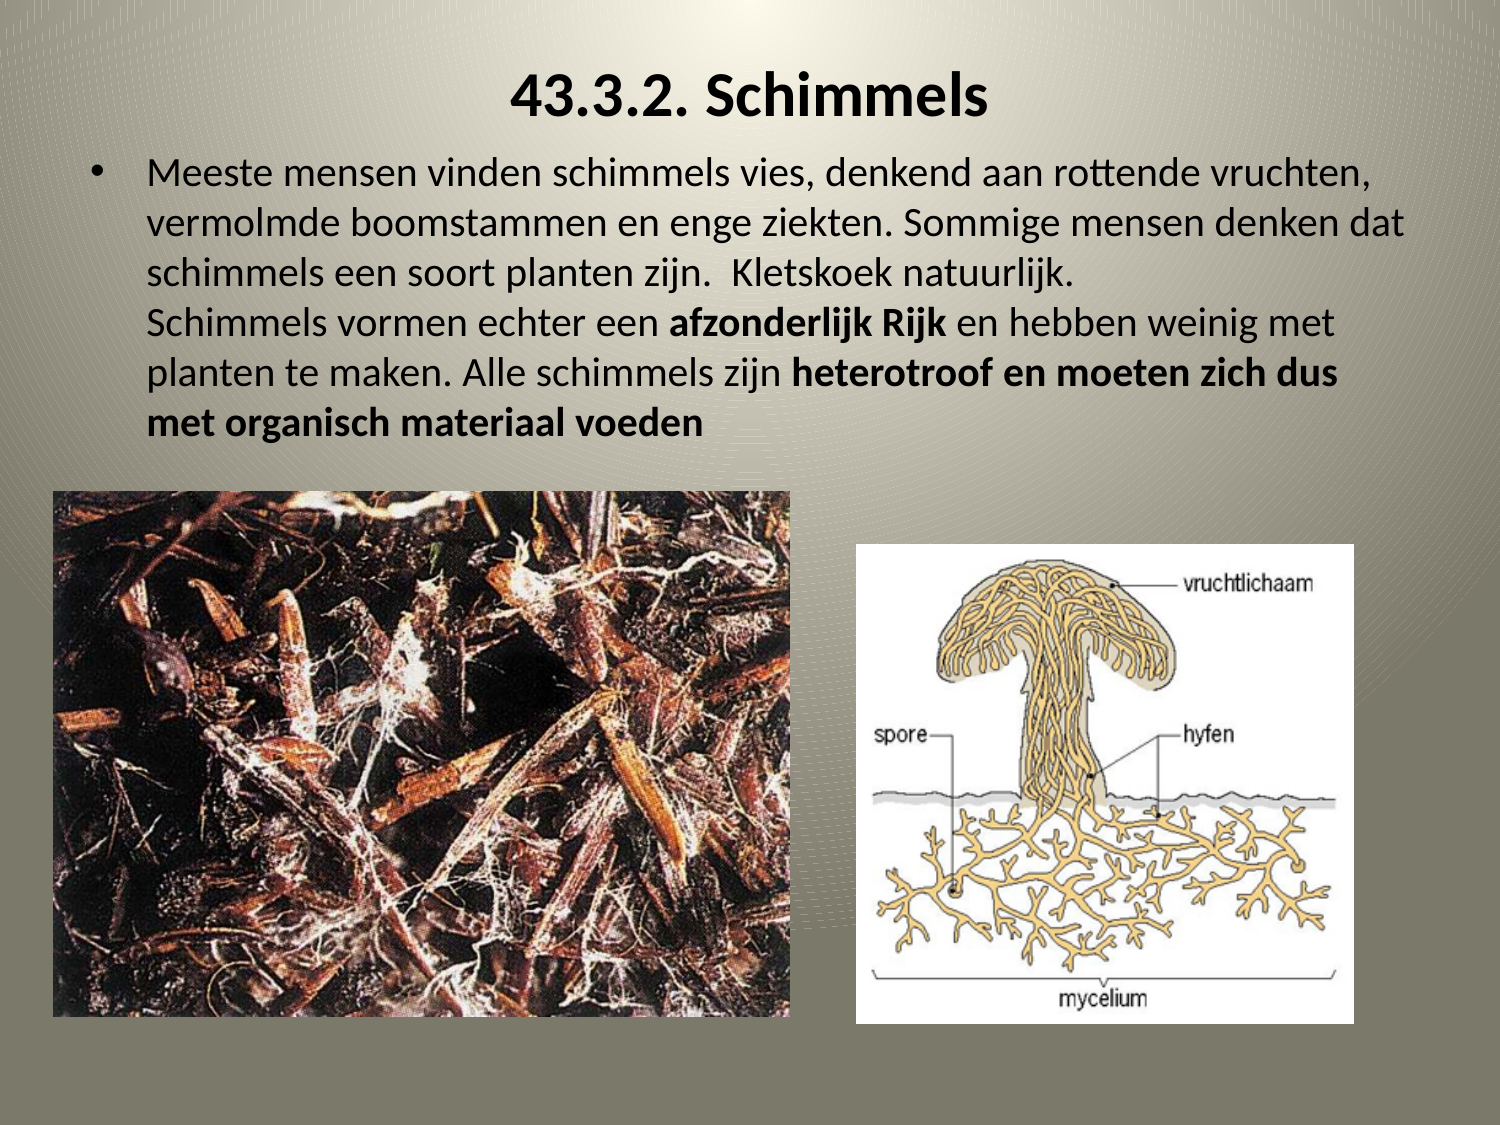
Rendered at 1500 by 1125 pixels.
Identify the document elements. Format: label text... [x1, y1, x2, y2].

picture [856, 544, 1354, 1024]
list Meeste mensen vinden schimmels vies, denkend aan rottende vruchten, vermolmde boomstammen en enge ziekten. Sommige mensen denken dat schimmels een soort planten zijn. Kletskoek natuurlijk. Schimmels vormen echter een afzonderlijk Rijk en hebben weinig met planten te maken. Alle schimmels zijn heterotroof en moeten zich dus met organisch materiaal voeden [75, 137, 1425, 1094]
title 43.3.2. Schimmels [75, 45, 1425, 137]
picture [52, 491, 790, 1017]
